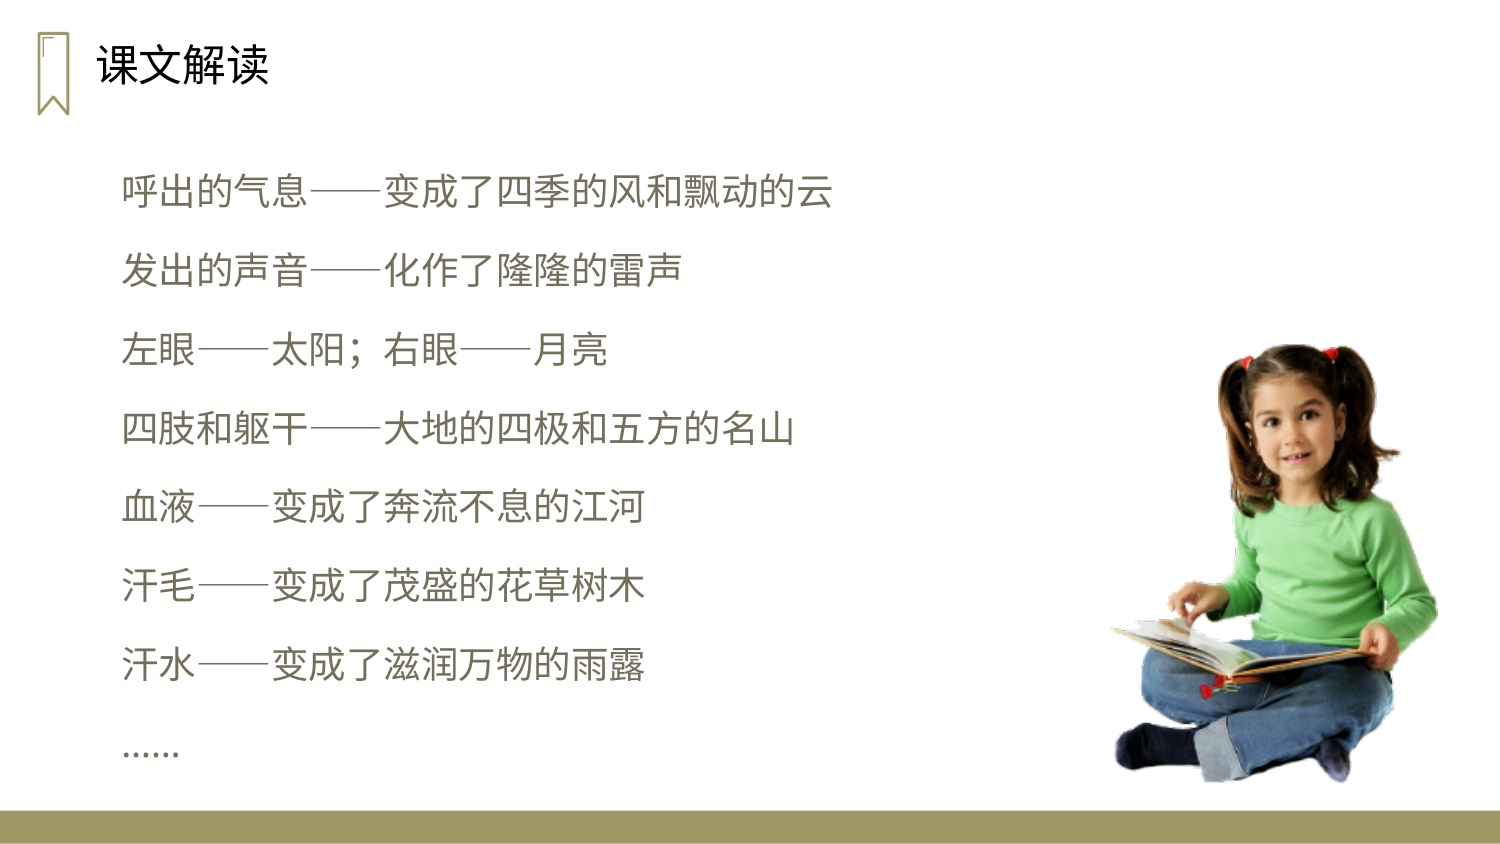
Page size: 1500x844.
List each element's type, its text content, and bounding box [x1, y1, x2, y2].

text_box 课文解读 [83, 32, 282, 96]
text_box 呼出的气息——变成了四季的风和飘动的云 发出的声音——化作了隆隆的雷声 左眼——太阳；右眼——月亮 四肢和躯干——大地的四极和五方的名山 血液——变成了奔流不息的江河 汗毛——变成了茂盛的花草树木 汗水——变成了滋润万物的雨露 …… [110, 140, 1356, 771]
picture [1109, 343, 1438, 784]
